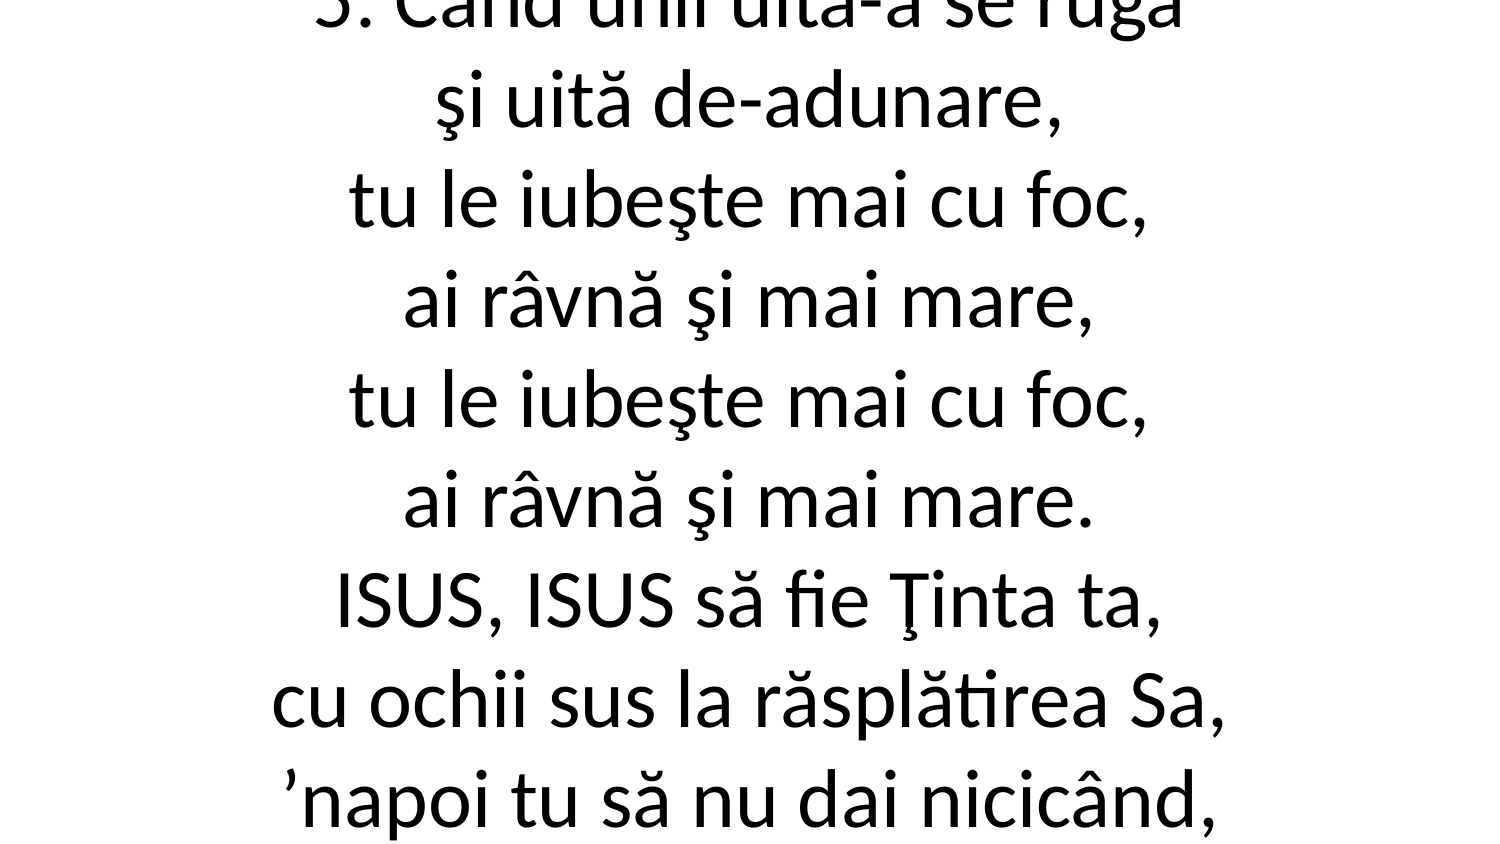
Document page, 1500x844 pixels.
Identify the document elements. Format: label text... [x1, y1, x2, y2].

text_box 5. Când unii uită-a se ruga şi uită de-adunare, tu le iubeşte mai cu foc, ai râvnă şi mai mare, tu le iubeşte mai cu foc, ai râvnă şi mai mare. ISUS, ISUS să fie Ţinta ta, cu ochii sus la răsplătirea Sa, ʼnapoi tu să nu dai nicicând, fii treaz şi luptă biruind! [256, 0, 1244, 844]
